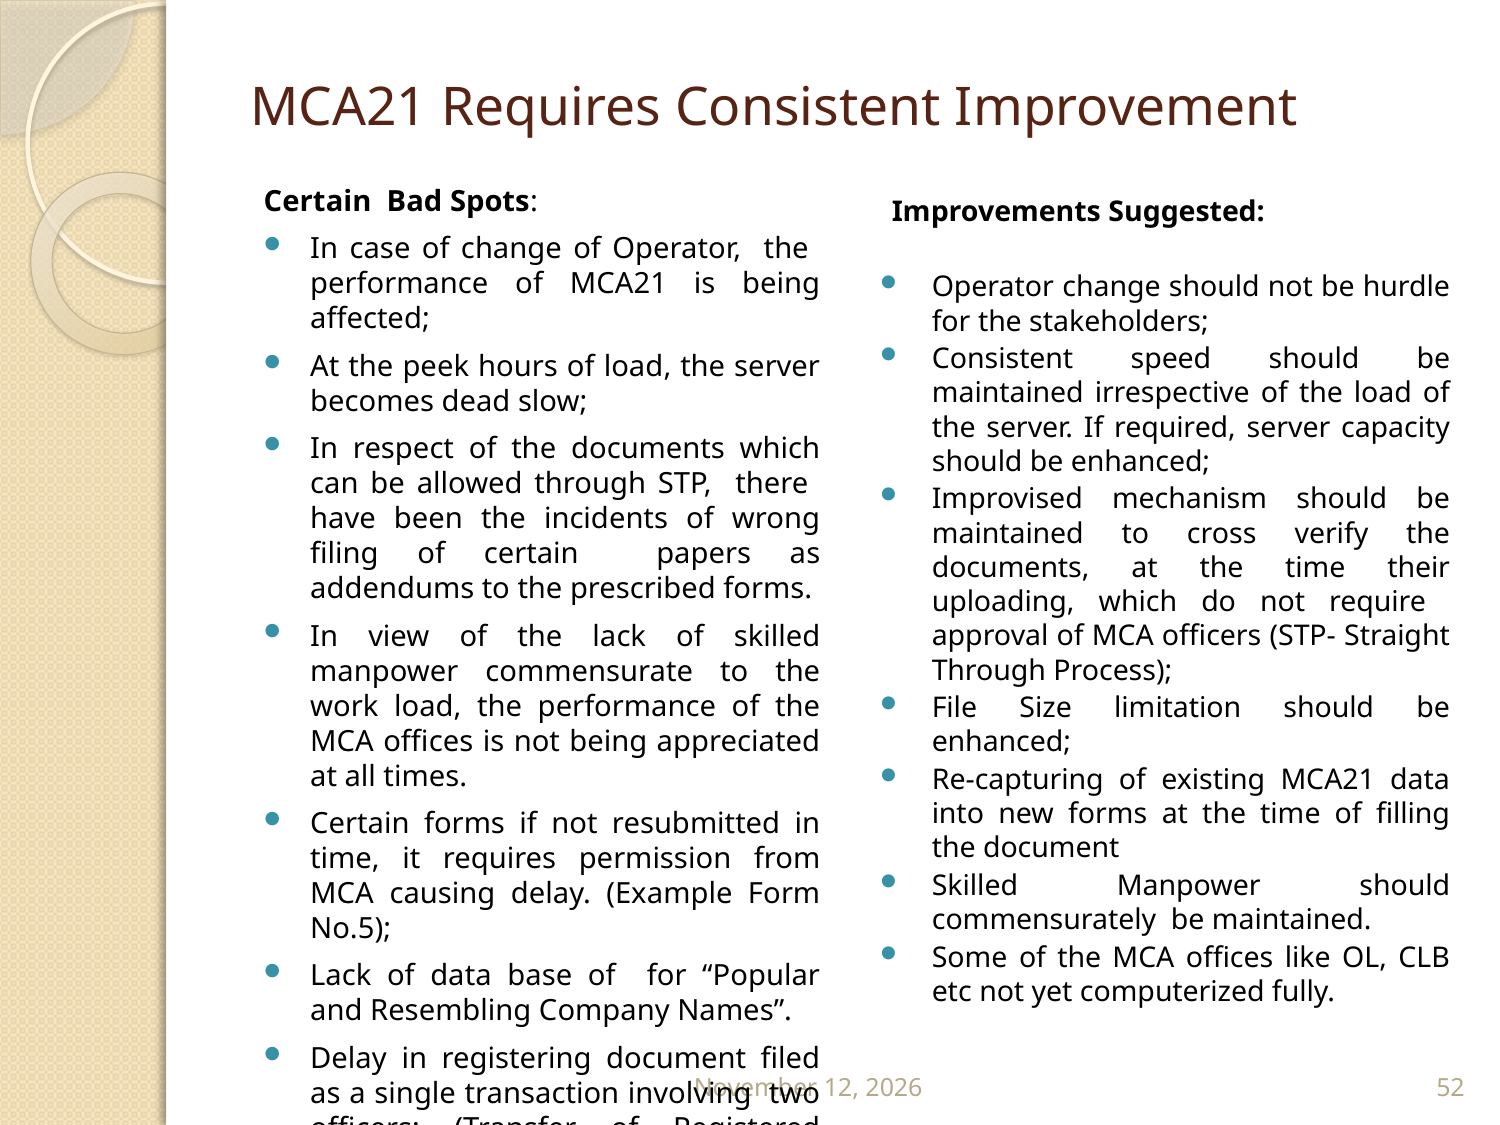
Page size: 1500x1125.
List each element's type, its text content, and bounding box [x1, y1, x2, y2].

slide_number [587, 1034, 938, 1113]
list Certain Bad Spots: In case of change of Operator, the performance of MCA21 is being affected; At the peek hours of load, the server becomes dead slow; In respect of the documents which can be allowed through STP, there have been the incidents of wrong filing of certain papers as addendums to the prescribed forms. In view of the lack of skilled manpower commensurate to the work load, the performance of the MCA offices is not being appreciated at all times. Certain forms if not resubmitted in time, it requires permission from MCA causing delay. (Example Form No.5); Lack of data base of for “Popular and Resembling Company Names”. Delay in registering document filed as a single transaction involving two officers; (Transfer of Registered office from one state to another) [235, 174, 836, 1113]
title MCA21 Requires Consistent Improvement [235, 45, 1466, 163]
slide_number 52 [1413, 1034, 1488, 1113]
list Improvements Suggested: Operator change should not be hurdle for the stakeholders; Consistent speed should be maintained irrespective of the load of the server. If required, server capacity should be enhanced; Improvised mechanism should be maintained to cross verify the documents, at the time their uploading, which do not require approval of MCA officers (STP- Straight Through Process); File Size limitation should be enhanced; Re-capturing of existing MCA21 data into new forms at the time of filling the document Skilled Manpower should commensurately be maintained. Some of the MCA offices like OL, CLB etc not yet computerized fully. [865, 162, 1466, 1050]
